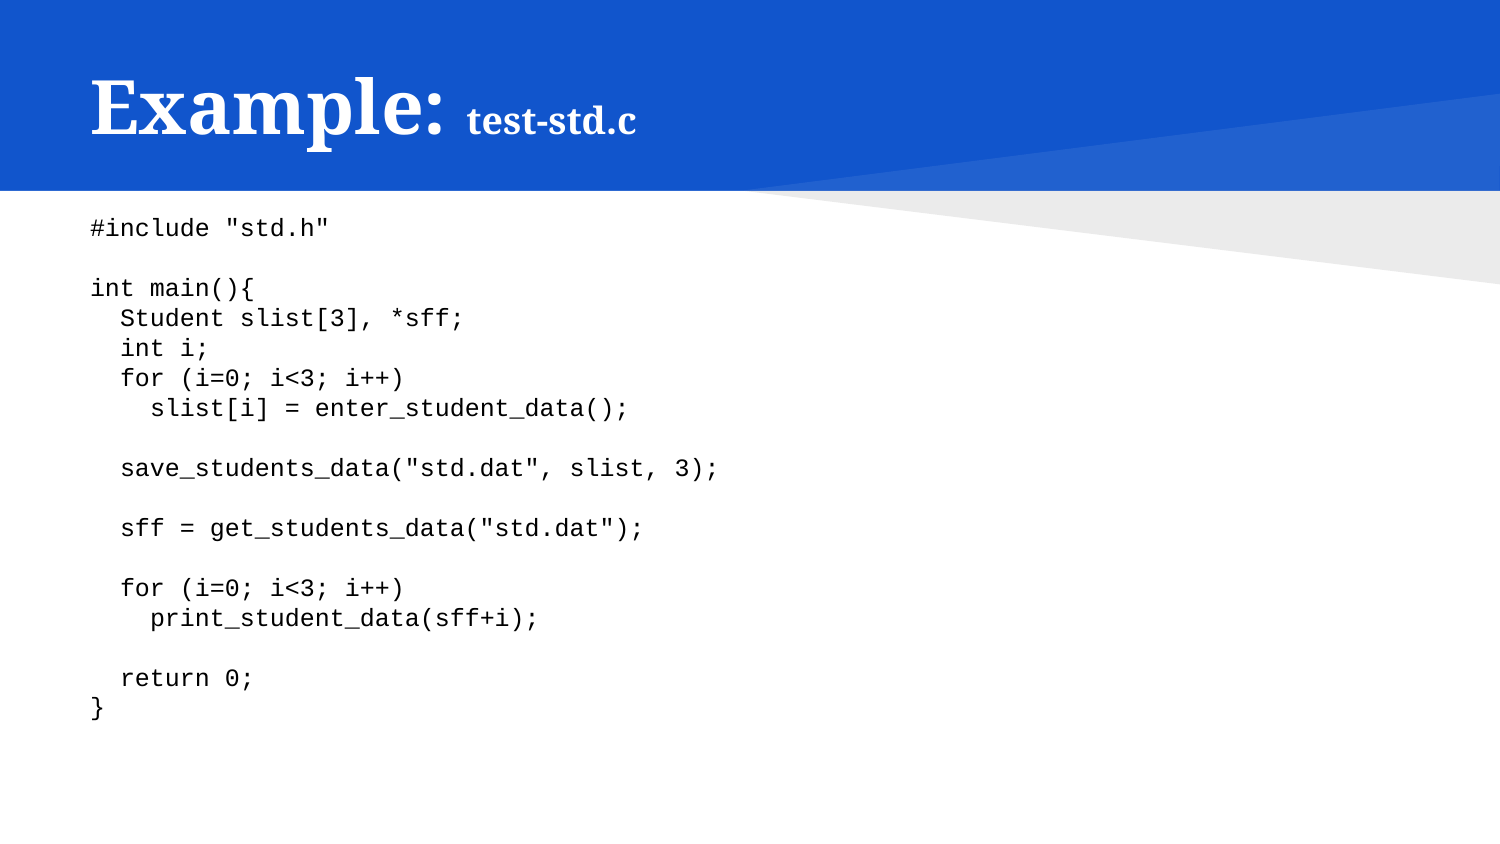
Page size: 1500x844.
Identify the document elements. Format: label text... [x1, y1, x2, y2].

list #include "std.h" int main(){ Student slist[3], *sff; int i; for (i=0; i<3; i++) slist[i] = enter_student_data(); save_students_data("std.dat", slist, 3); sff = get_students_data("std.dat"); for (i=0; i<3; i++) print_student_data(sff+i); return 0; } [75, 196, 1425, 808]
title Example: test-std.c [75, 33, 1425, 175]
